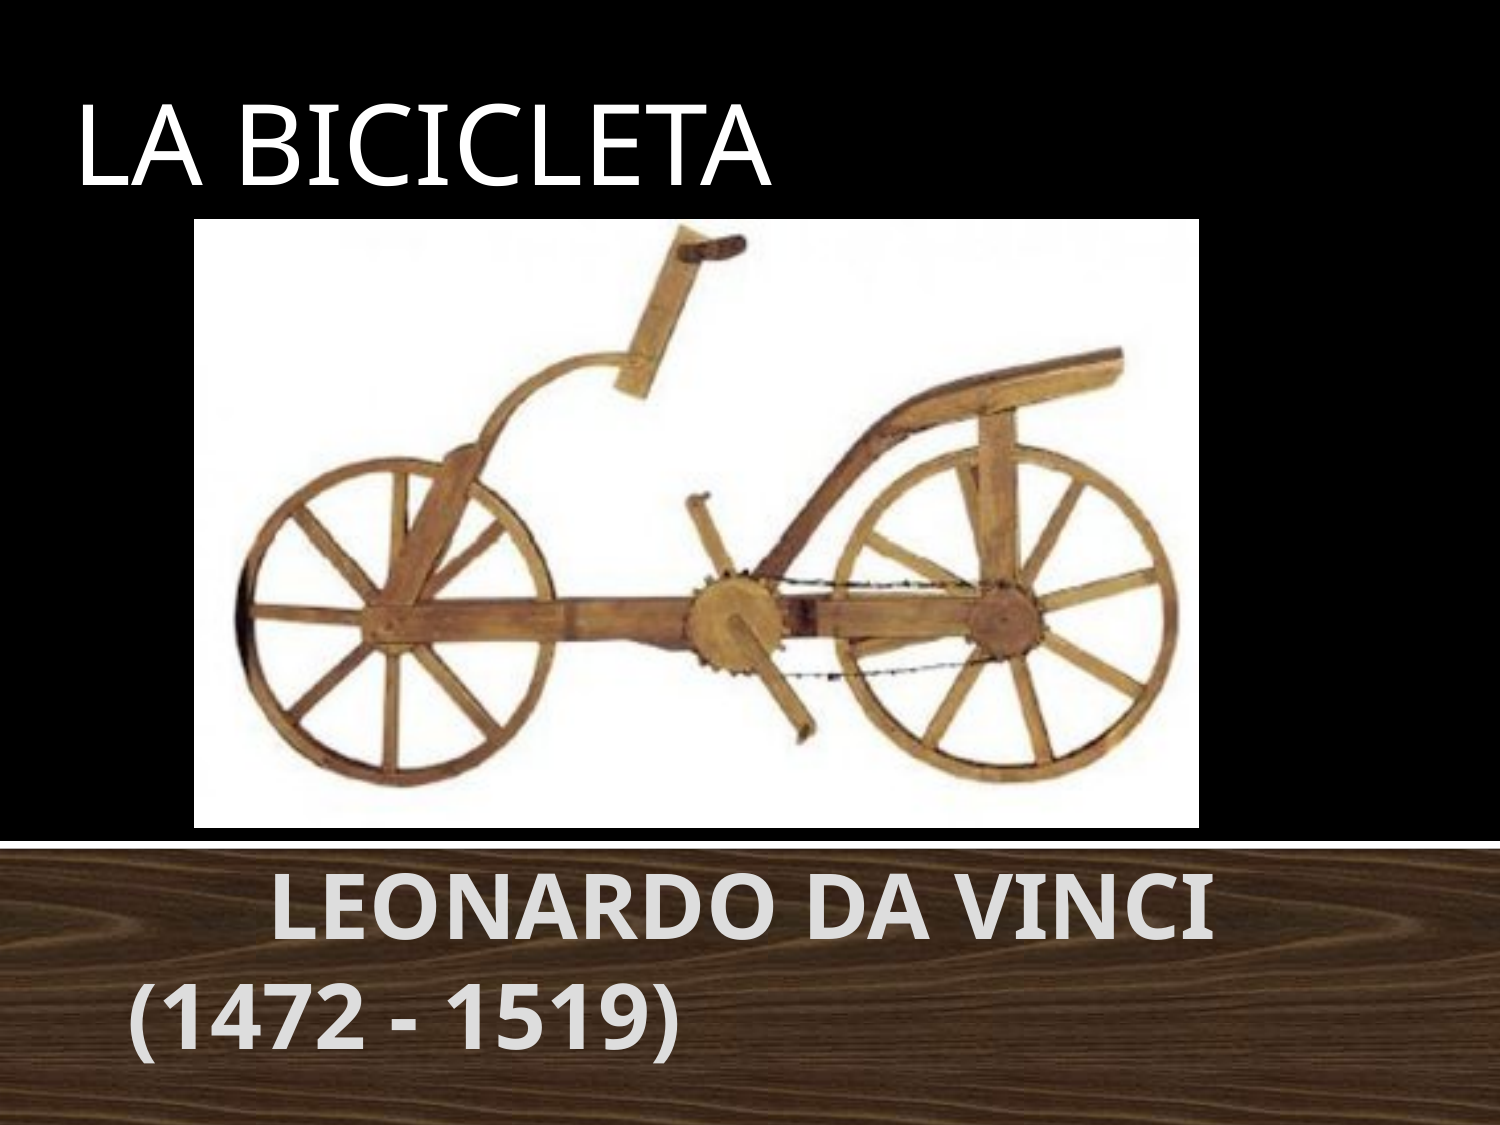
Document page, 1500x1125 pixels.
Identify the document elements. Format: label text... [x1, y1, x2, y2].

title LEONARDO DA VINCI (1472 - 1519) [112, 302, 1438, 1071]
picture [0, 849, 1500, 1125]
picture [194, 219, 1199, 828]
subtitle LA BICICLETA [53, 42, 1438, 209]
